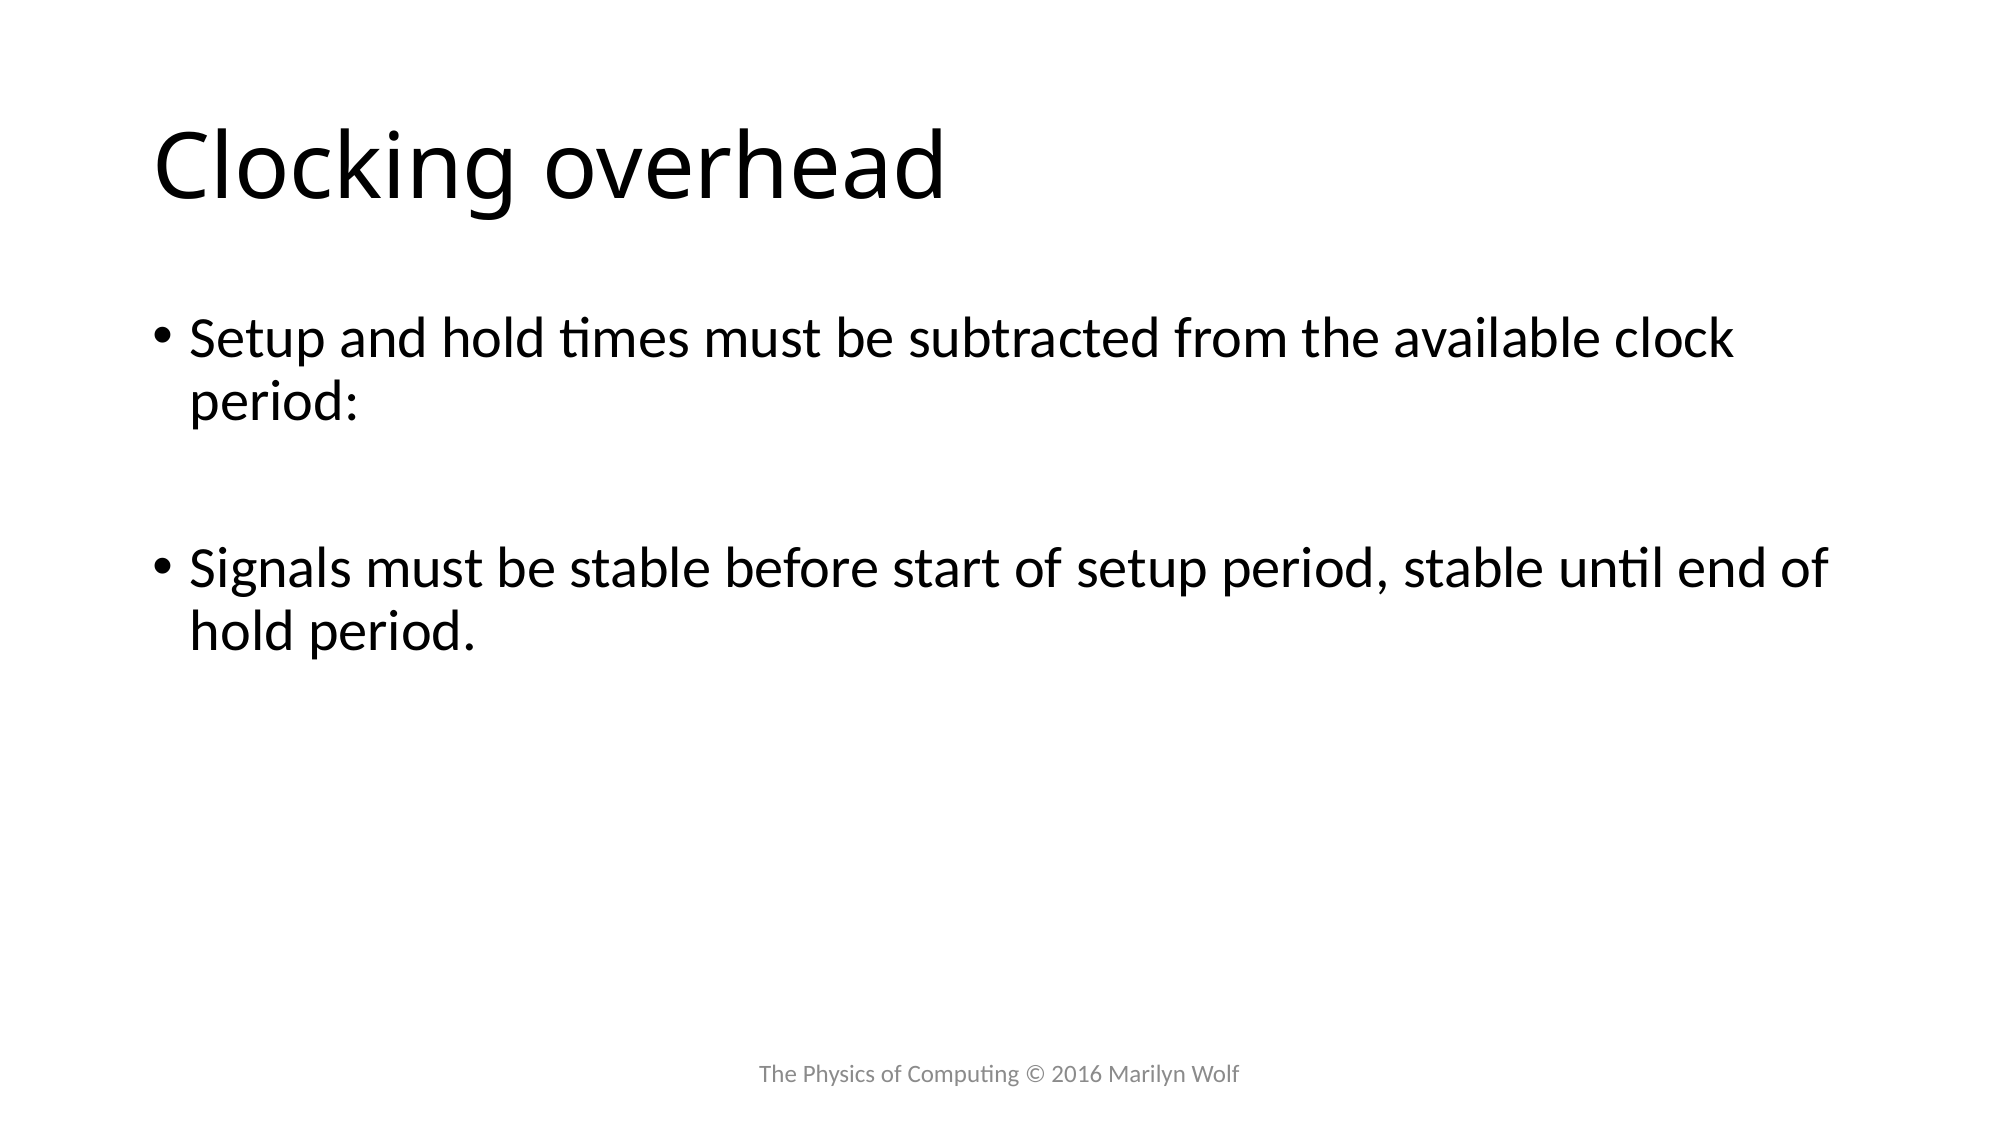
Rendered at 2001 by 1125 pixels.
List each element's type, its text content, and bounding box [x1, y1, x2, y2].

footer The Physics of Computing © 2016 Marilyn Wolf [662, 1042, 1338, 1103]
title Clocking overhead [137, 59, 1863, 278]
